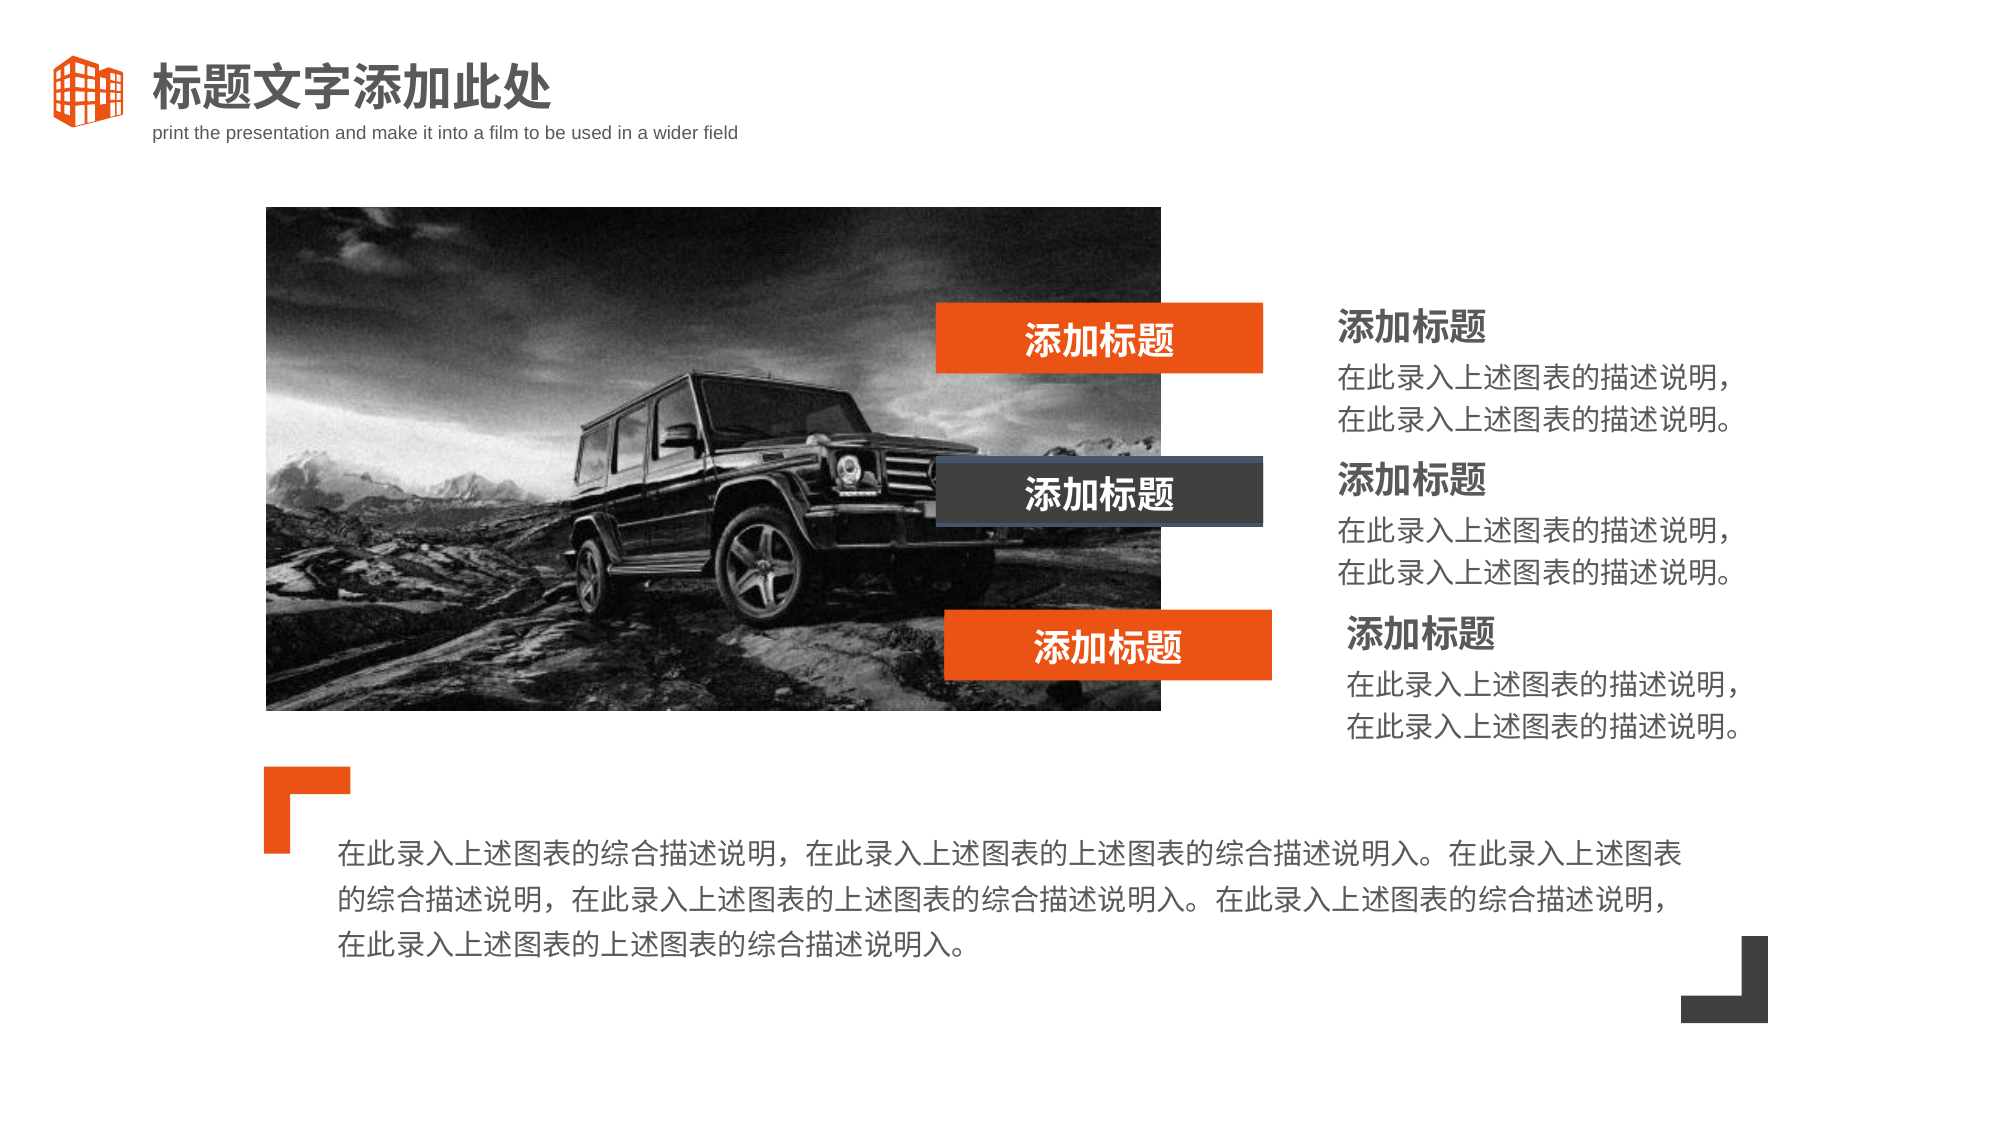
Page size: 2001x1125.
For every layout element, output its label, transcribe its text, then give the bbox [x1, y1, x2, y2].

text_box 添加标题 [1331, 602, 1586, 651]
text_box 添加标题 [1322, 295, 1577, 344]
text_box 在此录入上述图表的描述说明，在此录入上述图表的描述说明。 [1322, 498, 1784, 597]
text_box 添加标题 [1161, 309, 1264, 370]
text_box [1161, 370, 1264, 374]
text_box [1161, 609, 1273, 682]
text_box 在此录入上述图表的综合描述说明，在此录入上述图表的上述图表的综合描述说明入。在此录入上述图表的综合描述说明，在此录入上述图表的上述图表的综合描述说明入。在此录入上述图表的综合描述说明，在此录入上述图表的上述图表的综合描述说明入。 [322, 818, 1725, 970]
text_box [1161, 302, 1264, 309]
text_box 在此录入上述图表的描述说明，在此录入上述图表的描述说明。 [1322, 344, 1784, 444]
text_box [263, 766, 351, 854]
text_box 添加标题 [1322, 448, 1577, 498]
text_box [1681, 936, 1768, 1024]
text_box [1161, 523, 1264, 528]
text_box 在此录入上述图表的描述说明，在此录入上述图表的描述说明。 [1330, 651, 1792, 751]
text_box 添加标题 [1161, 616, 1272, 677]
text_box 添加标题 [1161, 463, 1264, 523]
picture [266, 207, 1161, 711]
text_box [1161, 455, 1264, 463]
